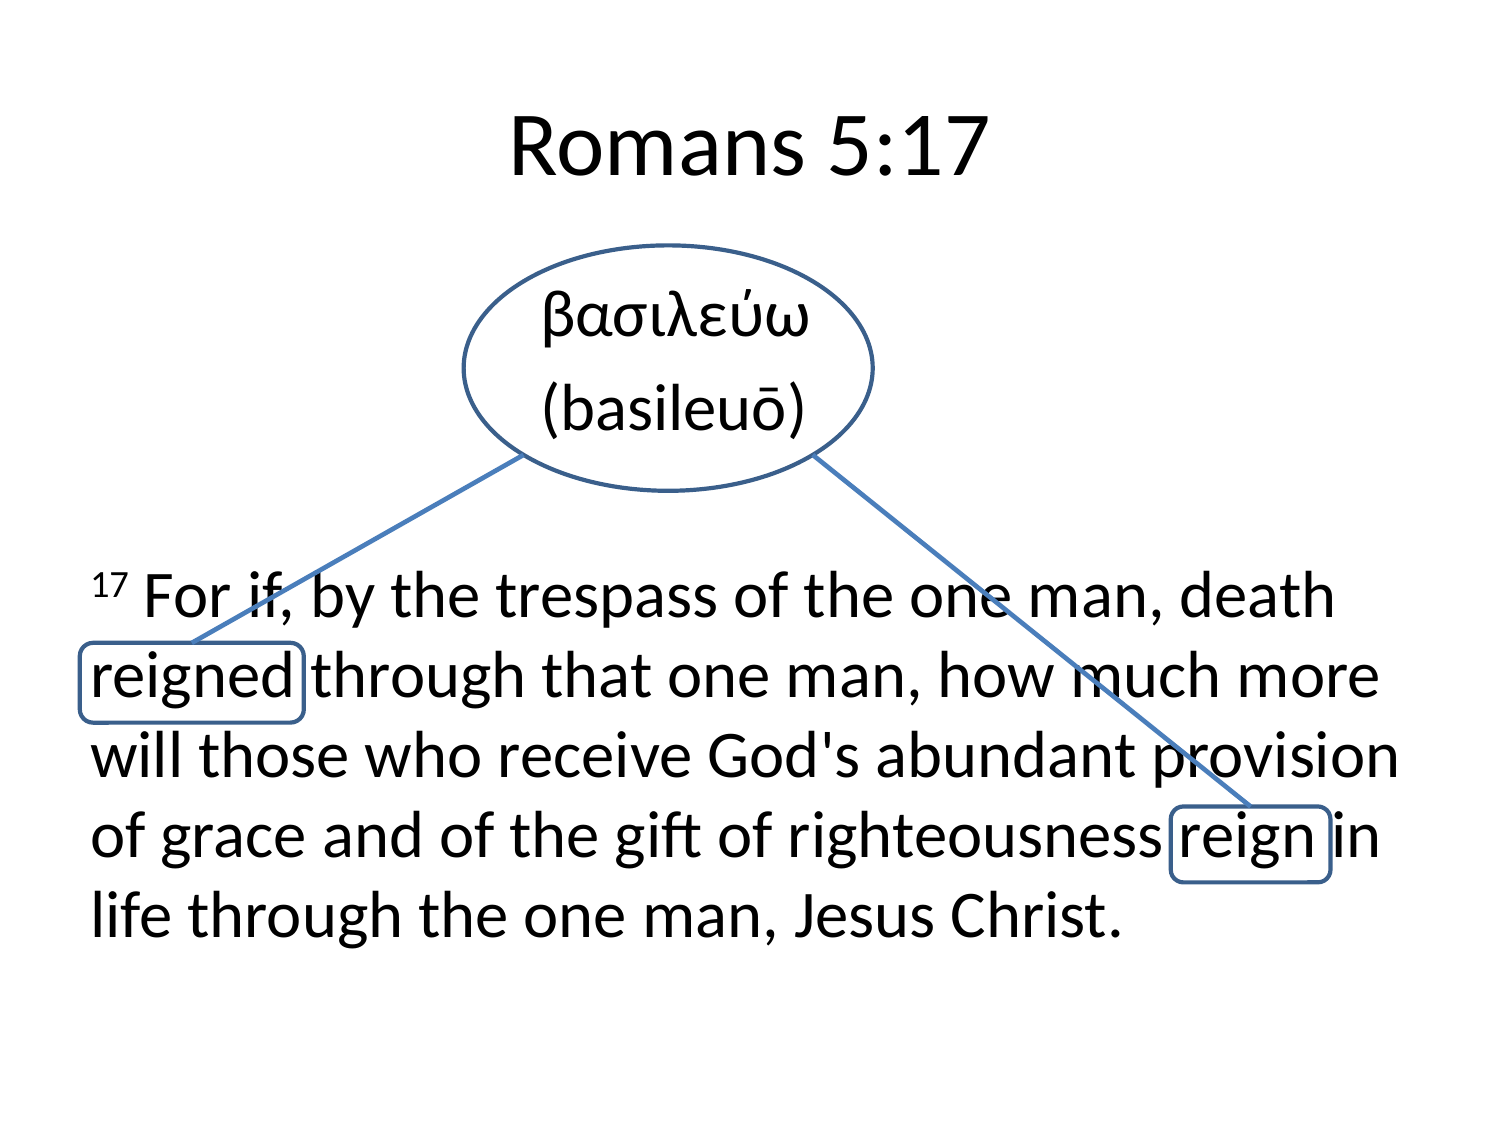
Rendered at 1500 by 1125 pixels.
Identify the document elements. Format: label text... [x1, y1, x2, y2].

title Romans 5:17 [75, 45, 1425, 233]
text_box [461, 243, 875, 493]
text_box [77, 640, 306, 725]
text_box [191, 454, 524, 644]
text_box [1168, 804, 1333, 885]
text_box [812, 454, 1251, 807]
list βασιλεύω (basileuō) 17 For if, by the trespass of the one man, death reigned through that one man, how much more will those who receive God's abundant provision of grace and of the gift of righteousness reign in life through the one man, Jesus Christ. [75, 262, 1425, 1005]
